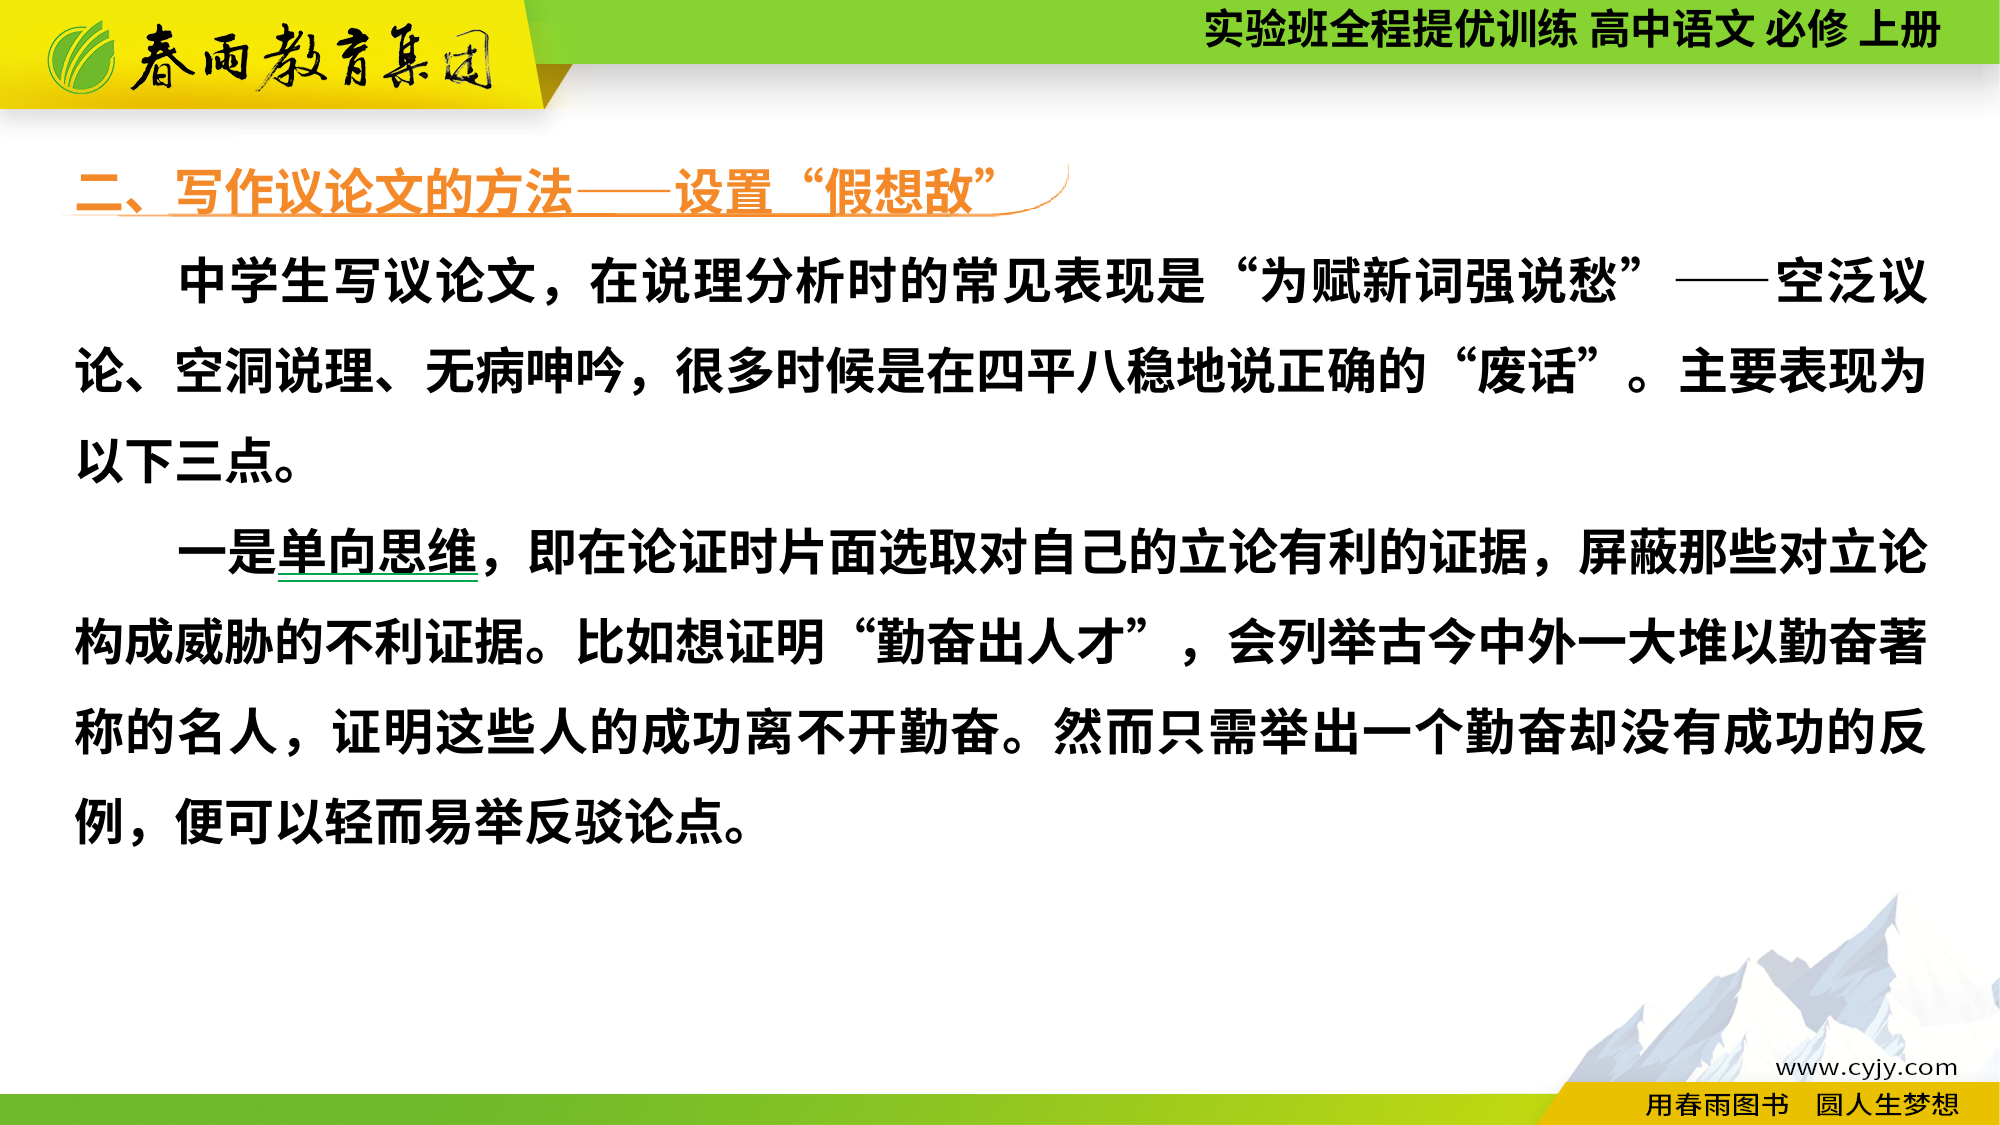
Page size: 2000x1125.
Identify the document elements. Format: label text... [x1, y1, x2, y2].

picture [0, 0, 2000, 1125]
list 二、写作议论文的方法——设置“假想敌” 中学生写议论文，在说理分析时的常见表现是“为赋新词强说愁”——空泛议论、空洞说理、无病呻吟，很多时候是在四平八稳地说正确的“废话”。主要表现为以下三点。 一是单向思维，即在论证时片面选取对自己的立论有利的证据，屏蔽那些对立论构成威胁的不利证据。比如想证明“勤奋出人才”，会列举古今中外一大堆以勤奋著称的名人，证明这些人的成功离不开勤奋。然而只需举出一个勤奋却没有成功的反例，便可以轻而易举反驳论点。 [59, 122, 1944, 854]
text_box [61, 135, 1071, 224]
